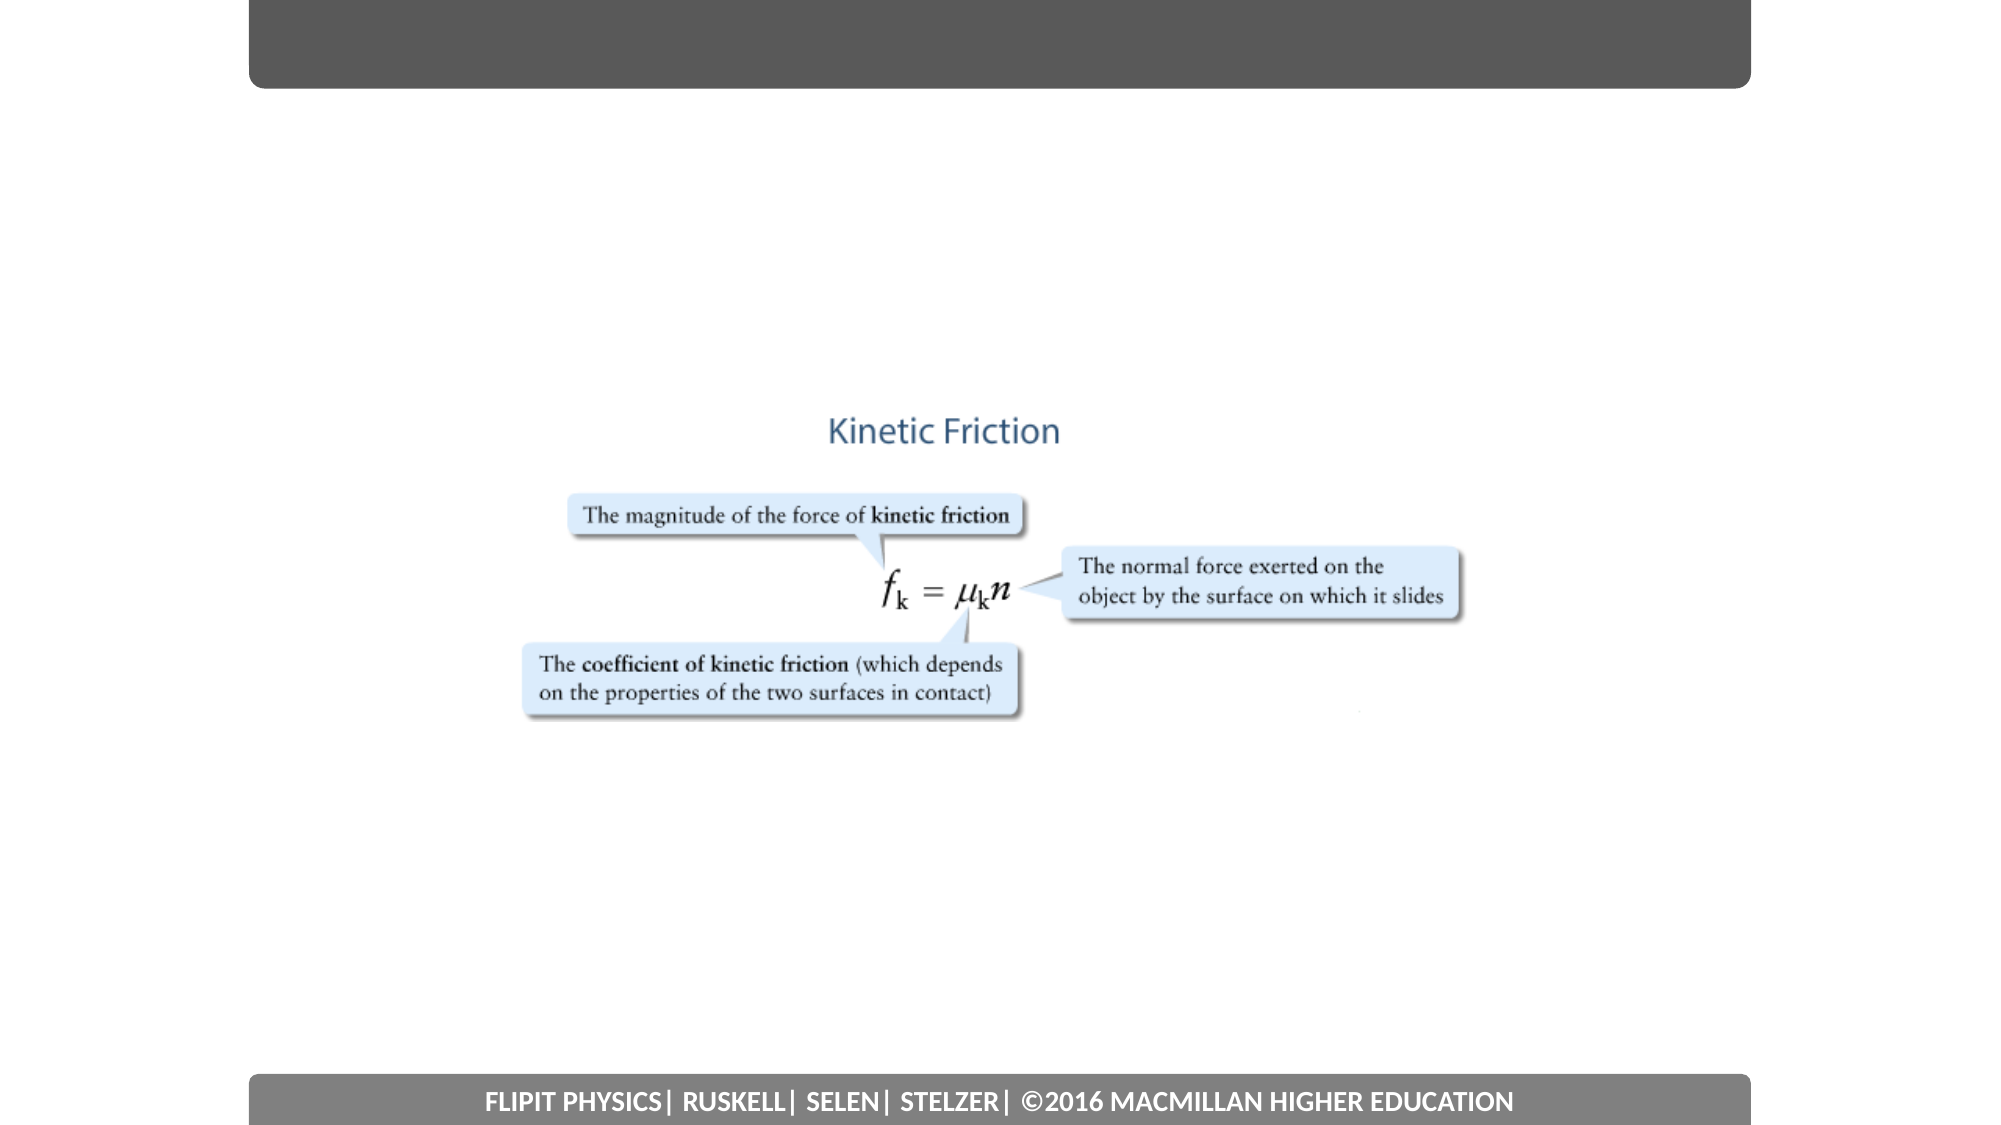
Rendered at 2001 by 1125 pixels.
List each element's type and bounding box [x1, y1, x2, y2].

text_box [248, 0, 1752, 89]
text_box [249, 1074, 1750, 1125]
picture [516, 403, 1484, 722]
